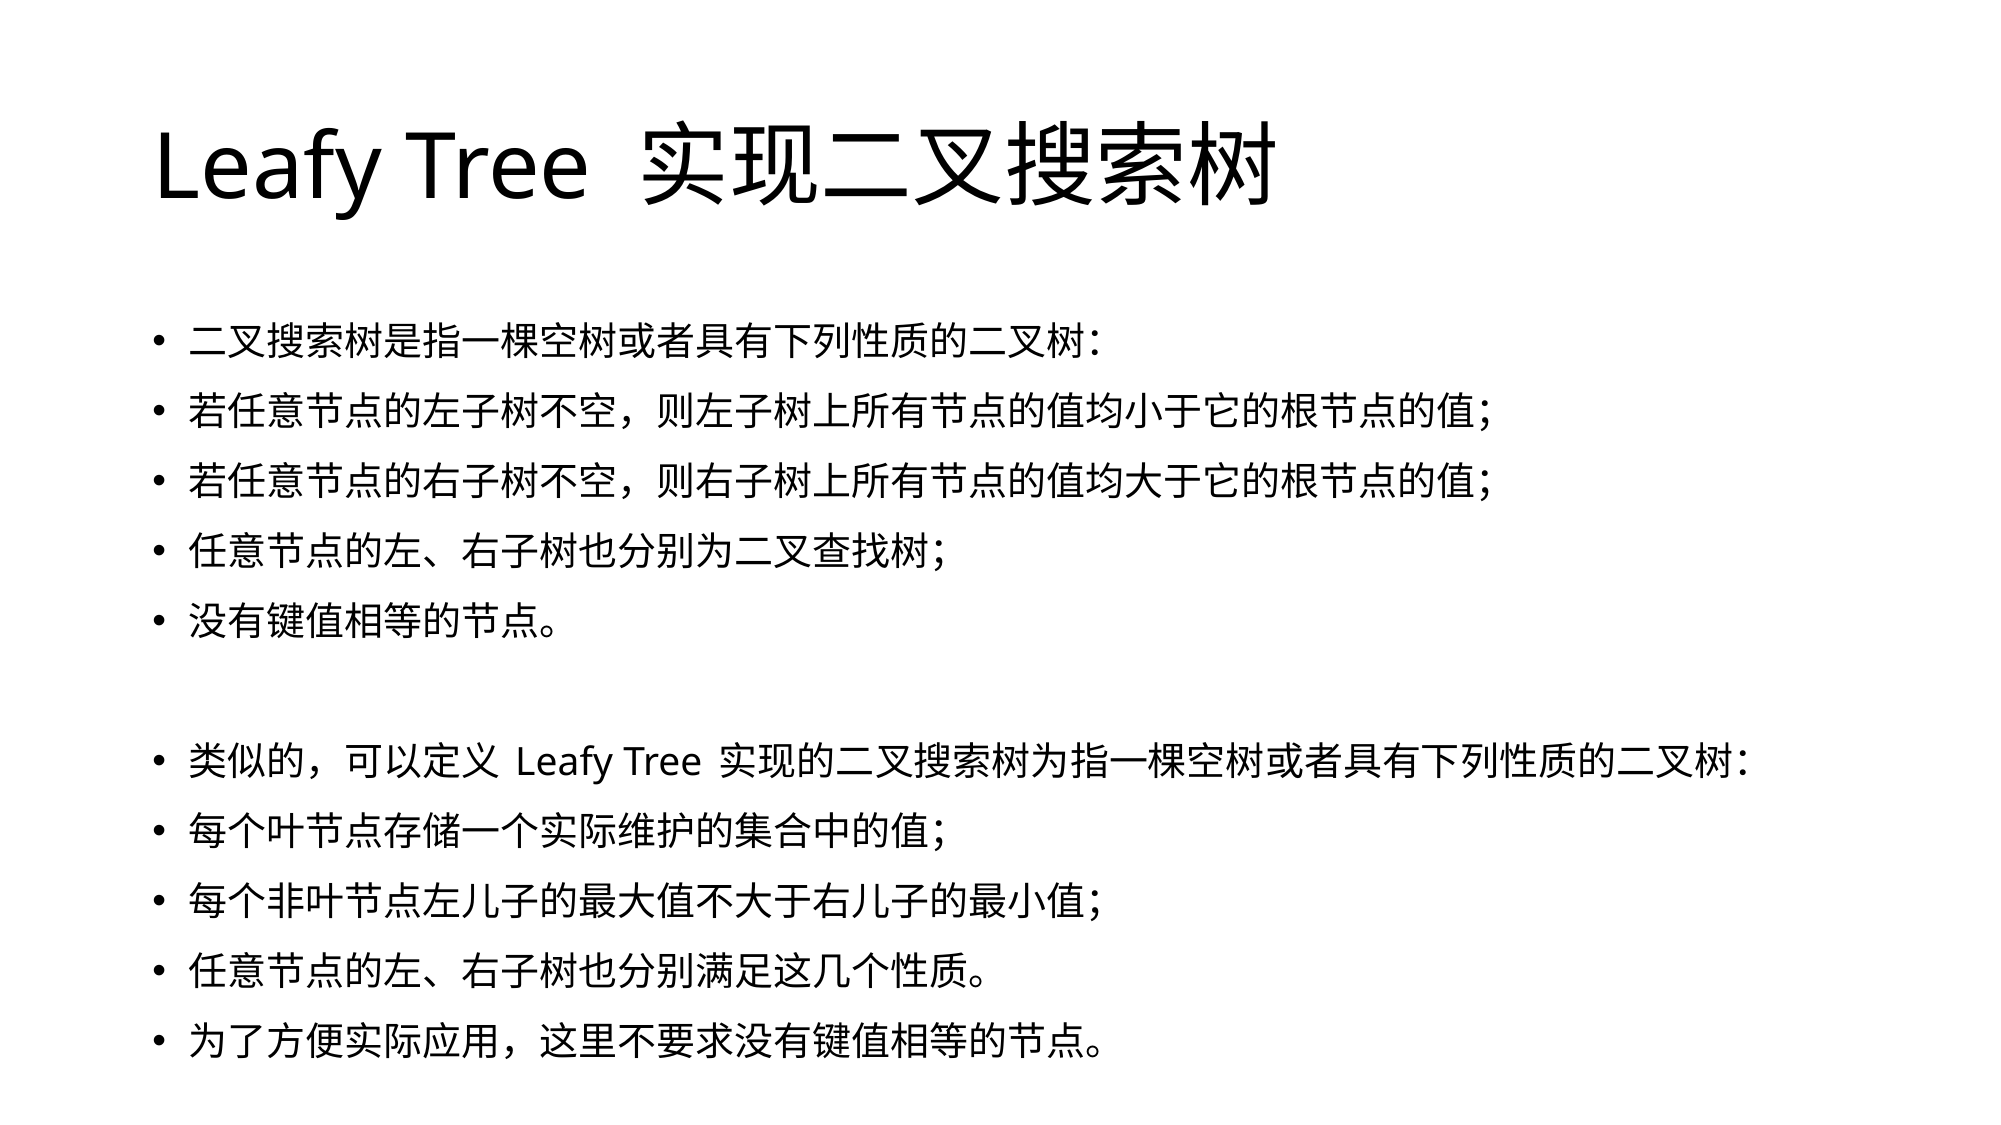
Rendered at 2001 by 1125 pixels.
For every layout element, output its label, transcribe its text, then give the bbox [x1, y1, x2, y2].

list 二叉搜索树是指一棵空树或者具有下列性质的二叉树： 若任意节点的左子树不空，则左子树上所有节点的值均小于它的根节点的值； 若任意节点的右子树不空，则右子树上所有节点的值均大于它的根节点的值； 任意节点的左、右子树也分别为二叉查找树； 没有键值相等的节点。 类似的，可以定义 Leafy Tree 实现的二叉搜索树为指一棵空树或者具有下列性质的二叉树： 每个叶节点存储一个实际维护的集合中的值； 每个非叶节点左儿子的最大值不大于右儿子的最小值； 任意节点的左、右子树也分别满足这几个性质。 为了方便实际应用，这里不要求没有键值相等的节点。 [137, 299, 1863, 1080]
title Leafy Tree 实现二叉搜索树 [137, 59, 1863, 278]
